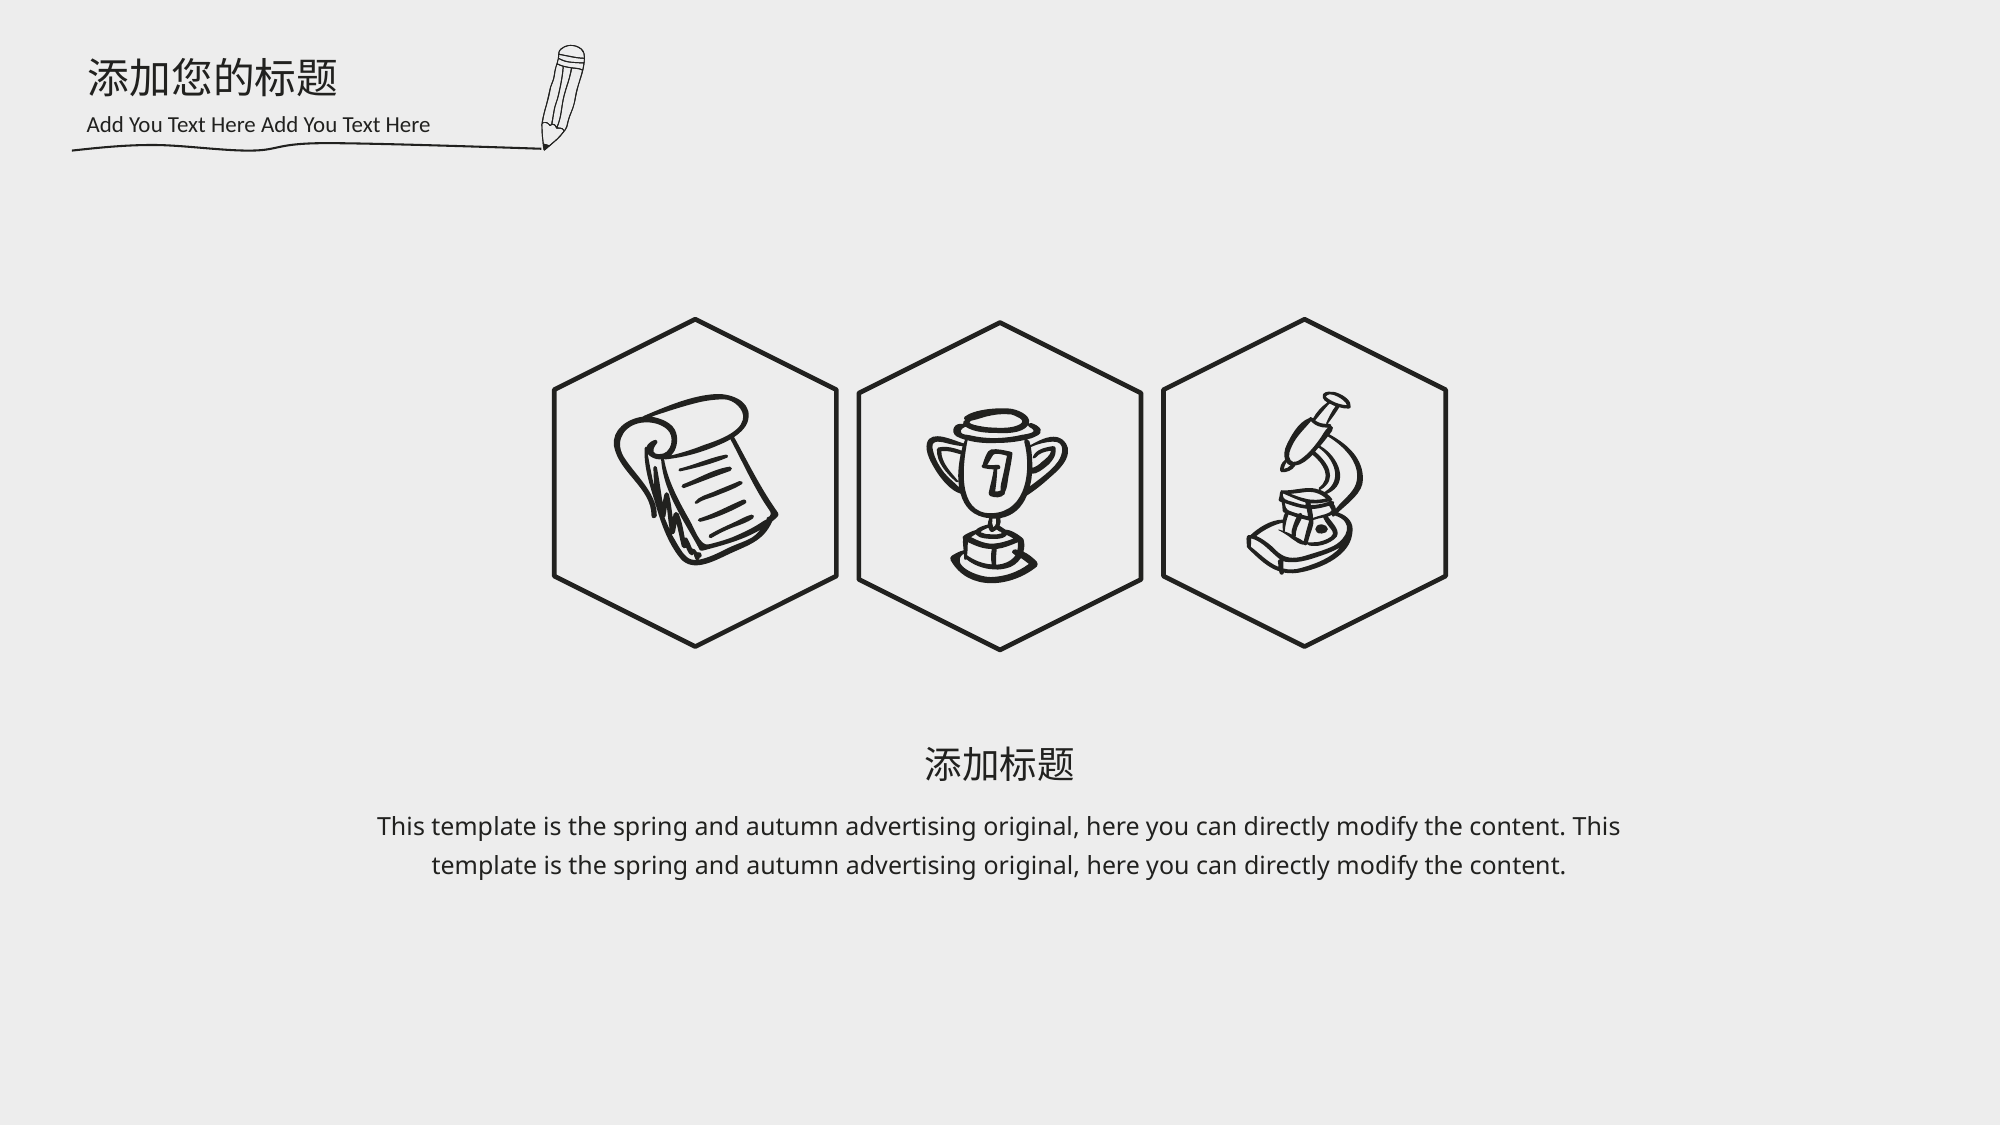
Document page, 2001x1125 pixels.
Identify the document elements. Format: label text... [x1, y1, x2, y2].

text_box Add You Text Here Add You Text Here [71, 93, 542, 145]
text_box 添加标题 [909, 733, 1091, 794]
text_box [509, 75, 617, 120]
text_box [554, 319, 1446, 650]
text_box [71, 142, 542, 152]
text_box 添加您的标题 [73, 44, 354, 93]
text_box This template is the spring and autumn advertising original, here you can directly modify the content. This template is the spring and autumn advertising original, here you can directly modify the content. [324, 794, 1676, 887]
